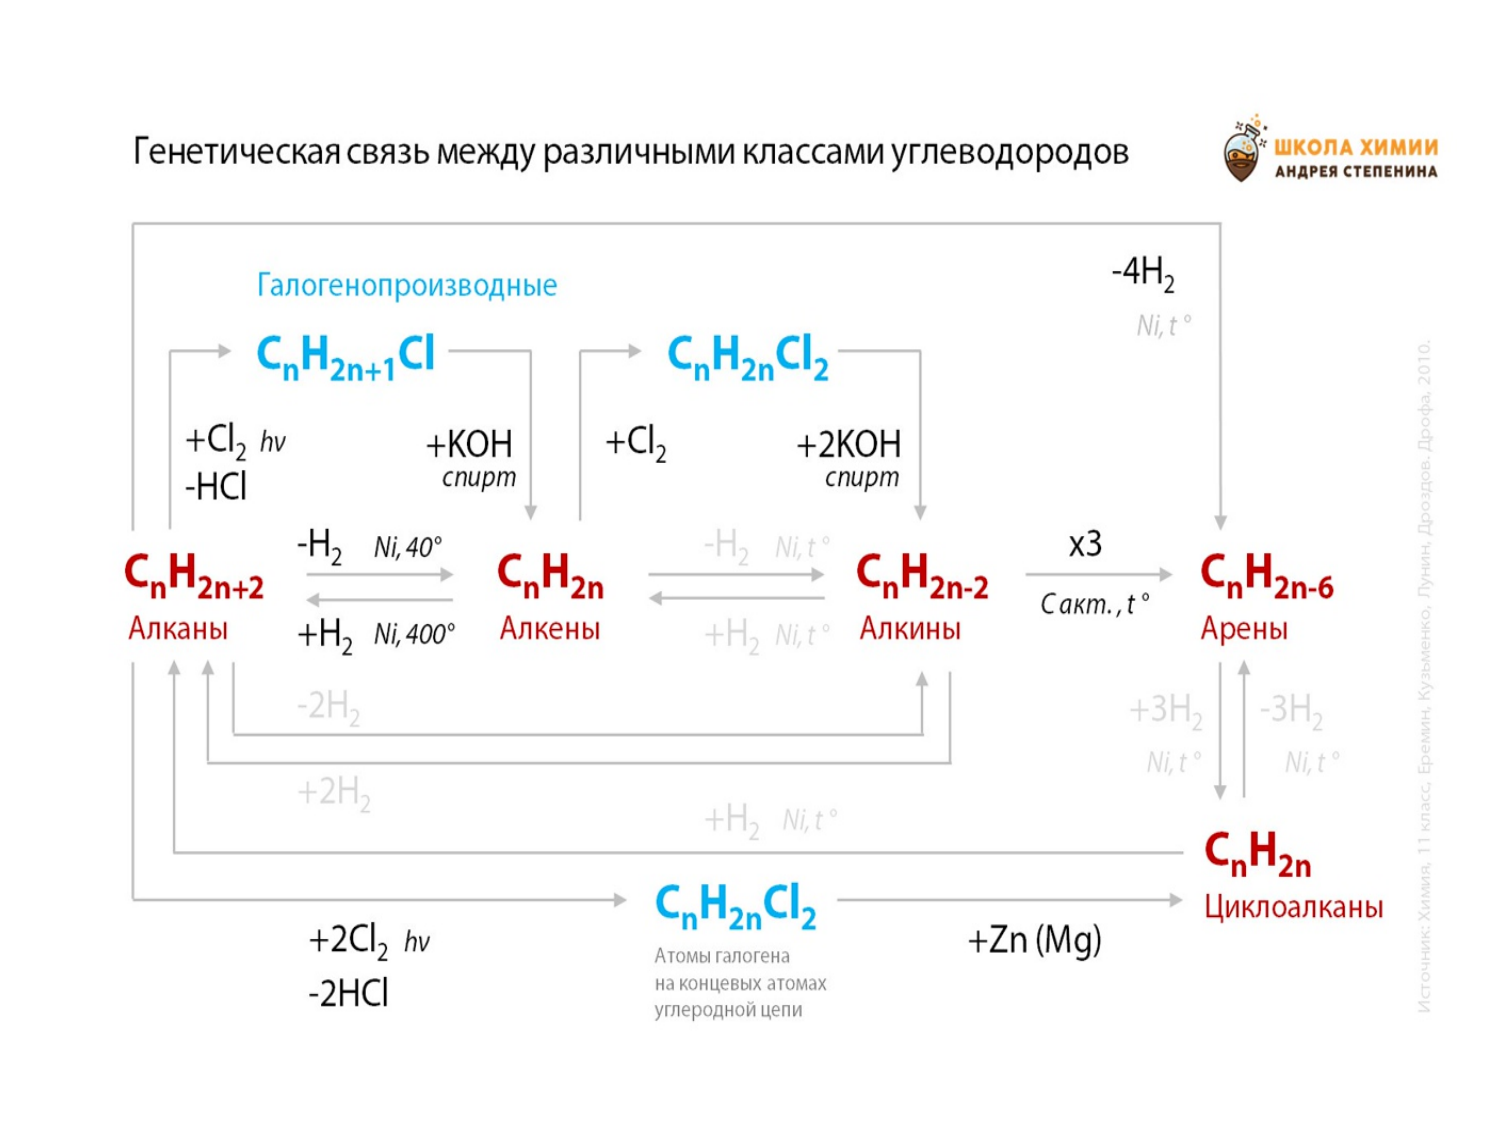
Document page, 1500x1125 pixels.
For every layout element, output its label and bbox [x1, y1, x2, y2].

picture [93, 93, 1458, 1044]
